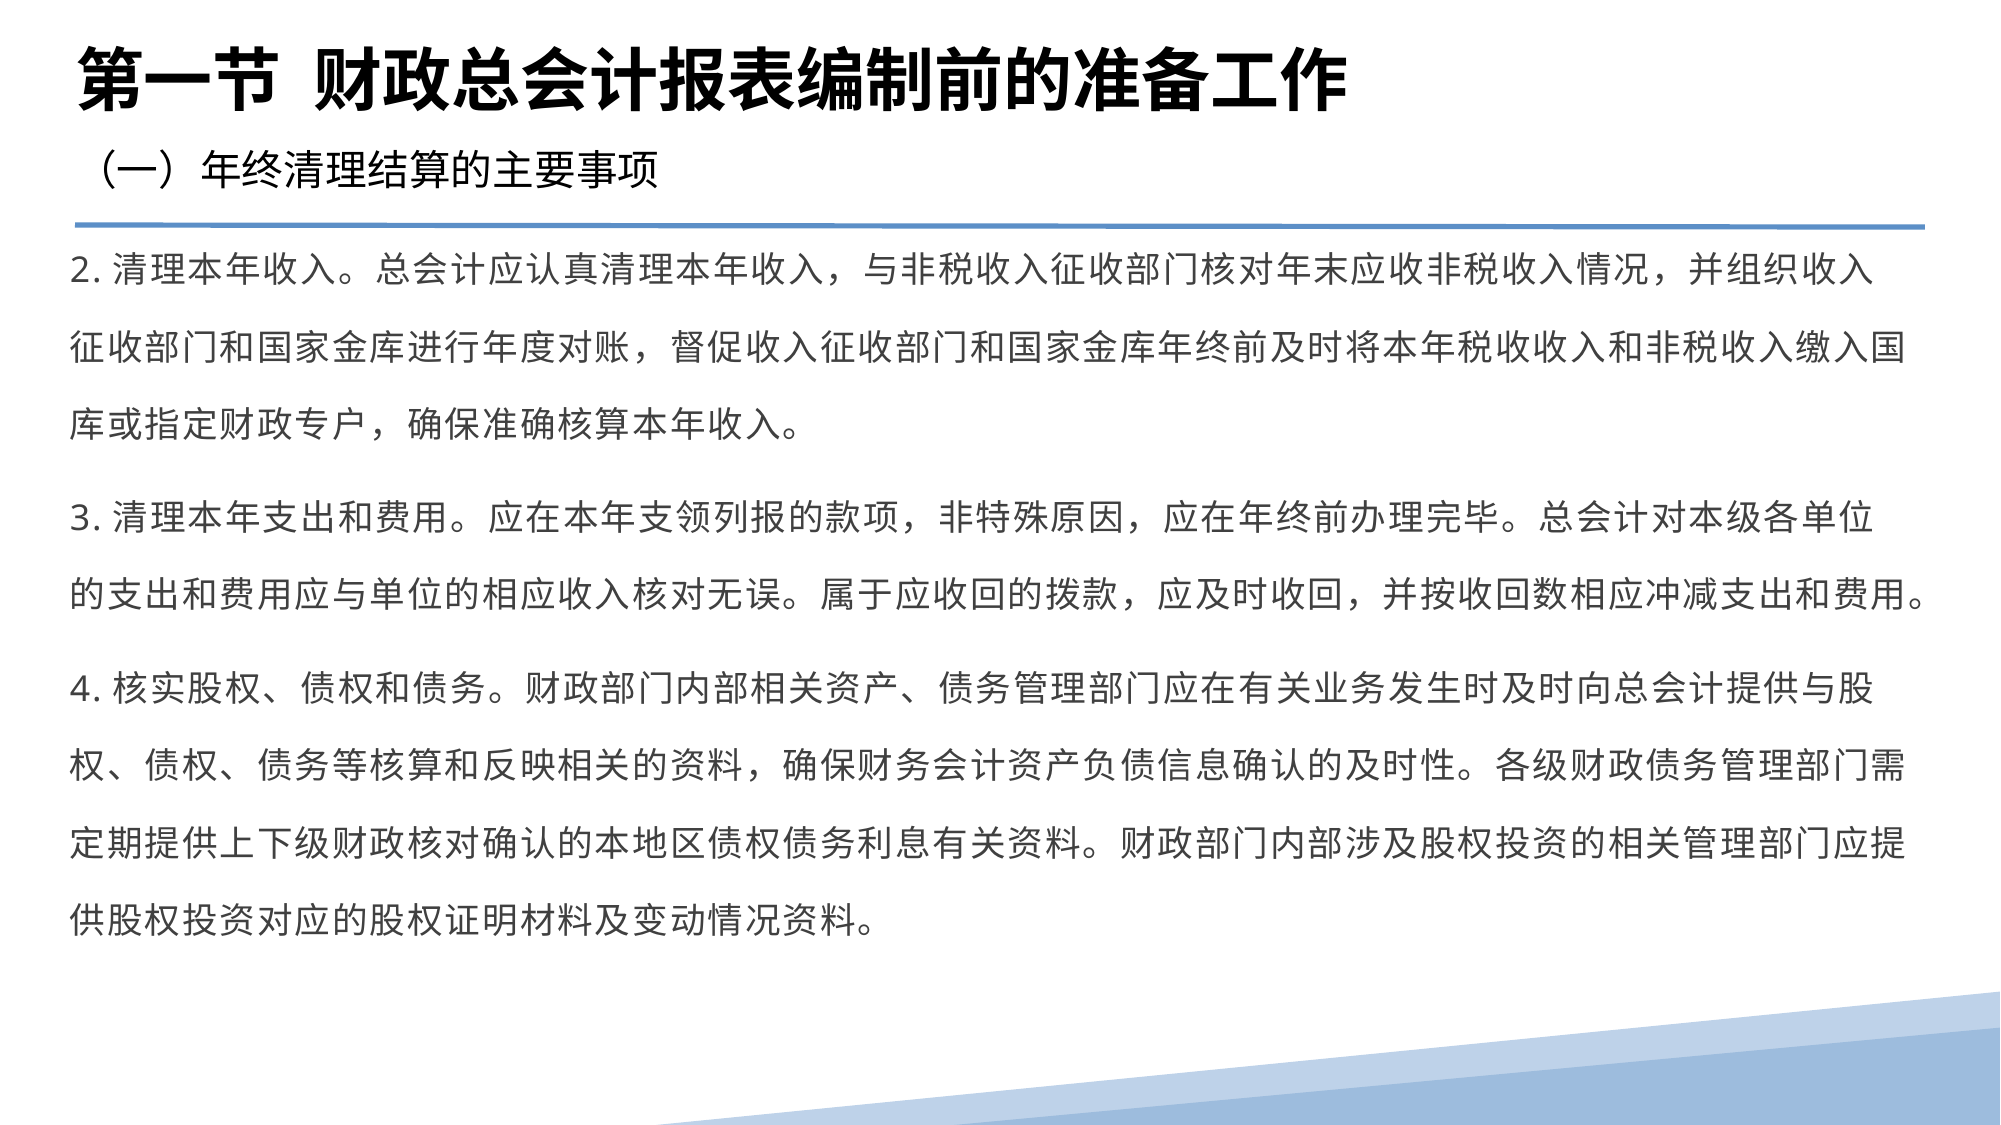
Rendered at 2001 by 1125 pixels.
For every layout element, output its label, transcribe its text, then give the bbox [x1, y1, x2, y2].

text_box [74, 224, 1925, 228]
text_box 2.清理本年收入。总会计应认真清理本年收入，与非税收入征收部门核对年末应收非税收入情况，并组织收入征收部门和国家金库进行年度对账，督促收入征收部门和国家金库年终前及时将本年税收收入和非税收入缴入国库或指定财政专户，确保准确核算本年收入。 3.清理本年支出和费用。应在本年支领列报的款项，非特殊原因，应在年终前办理完毕。总会计对本级各单位的支出和费用应与单位的相应收入核对无误。属于应收回的拨款，应及时收回，并按收回数相应冲减支出和费用。 4.核实股权、债权和债务。财政部门内部相关资产、债务管理部门应在有关业务发生时及时向总会计提供与股权、债权、债务等核算和反映相关的资料，确保财务会计资产负债信息确认的及时性。各级财政债务管理部门需定期提供上下级财政核对确认的本地区债权债务利息有关资料。财政部门内部涉及股权投资的相关管理部门应提供股权投资对应的股权证明材料及变动情况资料。 [59, 210, 1925, 1022]
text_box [656, 991, 2000, 1125]
text_box （一）年终清理结算的主要事项 [75, 124, 1925, 200]
text_box 第一节 财政总会计报表编制前的准备工作 [75, 24, 1925, 124]
